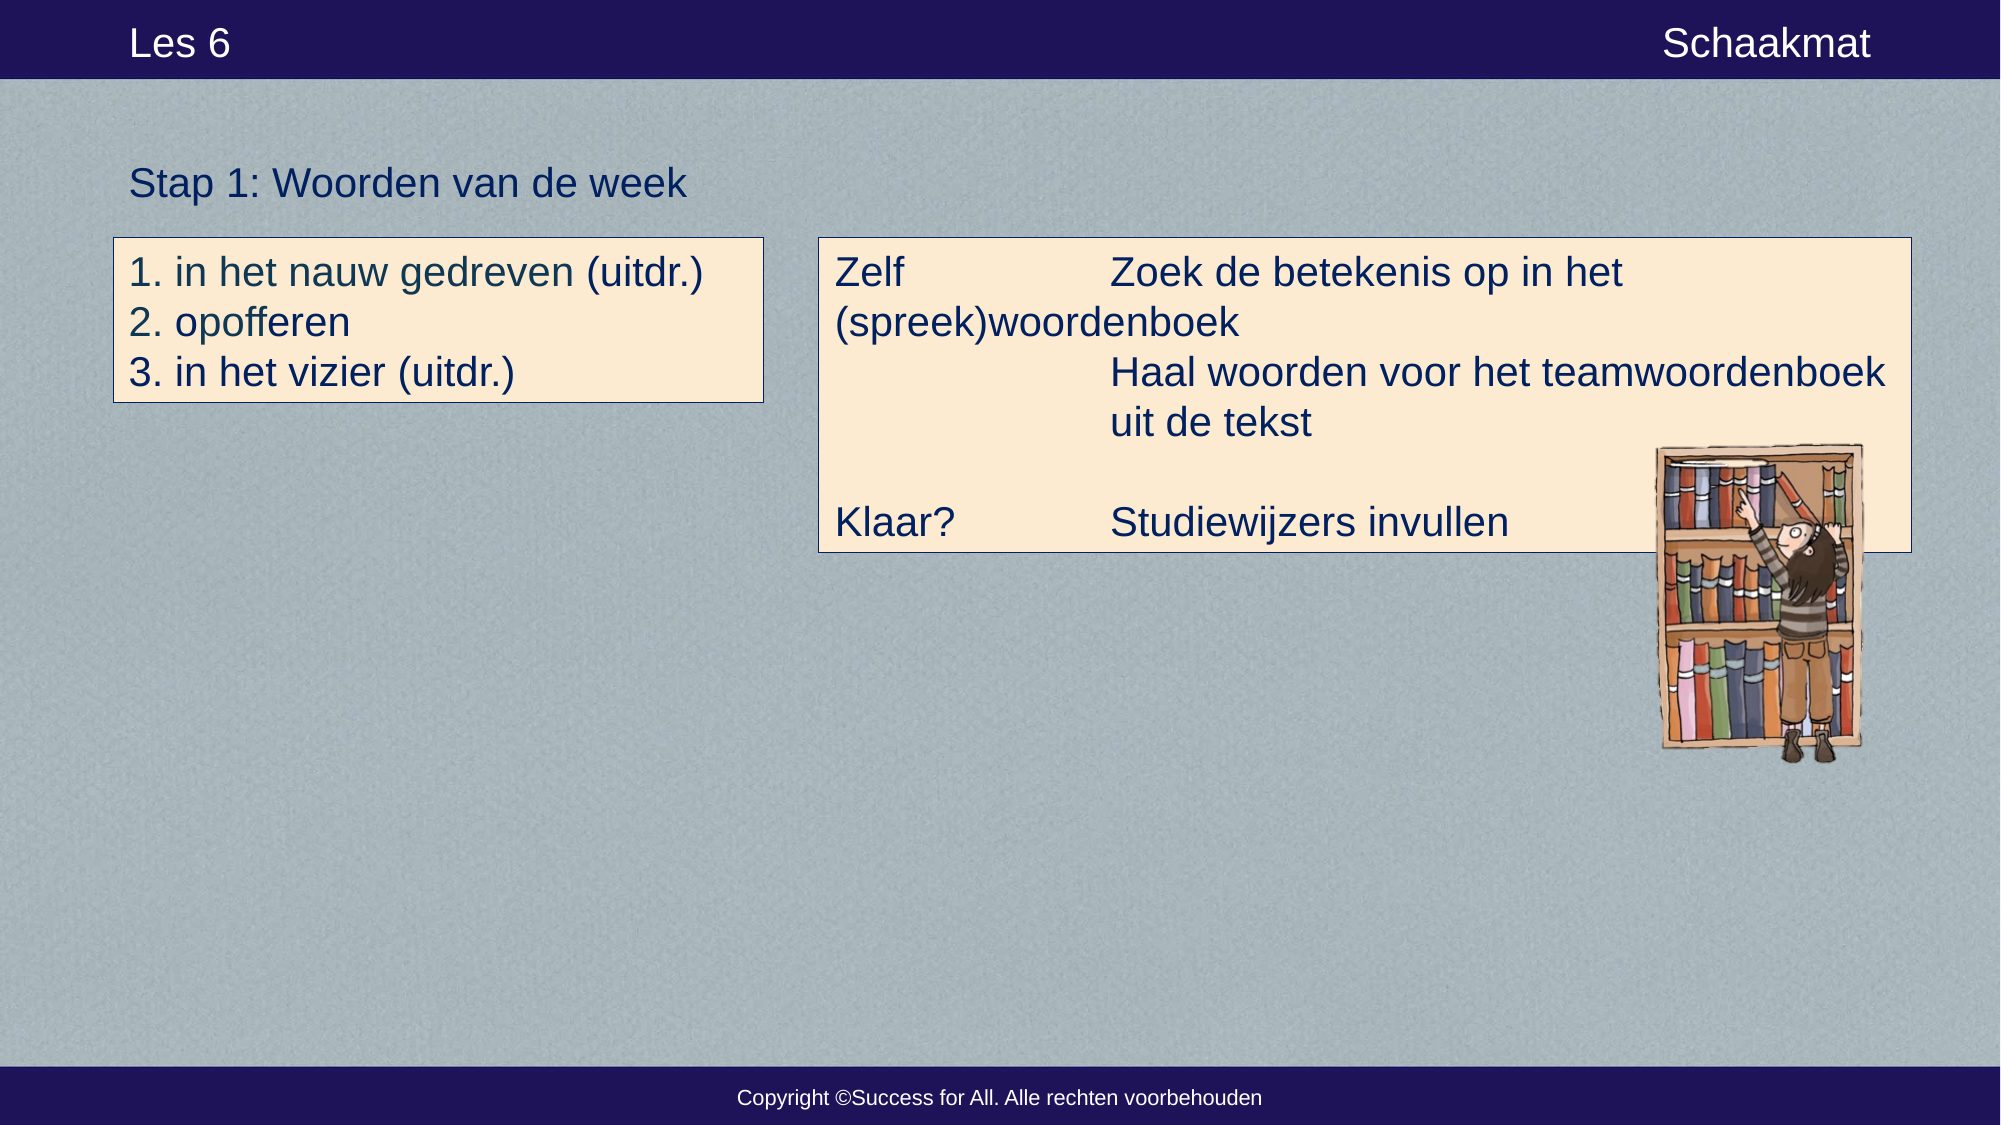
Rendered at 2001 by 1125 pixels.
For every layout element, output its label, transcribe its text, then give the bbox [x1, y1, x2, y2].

text_box Schaakmat [999, 8, 1886, 73]
text_box Zelf Zoek de betekenis op in het (spreek)woordenboek Haal woorden voor het teamwoordenboek uit de tekst Klaar? Studiewijzers invullen [818, 237, 1912, 553]
picture [0, 0, 2001, 1125]
text_box Stap 1: Woorden van de week [113, 148, 1635, 214]
text_box 1. in het nauw gedreven (uitdr.) 2. opofferen 3. in het vizier (uitdr.) [113, 237, 764, 403]
text_box Les 6 [114, 8, 354, 73]
text_box Copyright ©Success for All. Alle rechten voorbehouden [0, 1076, 2000, 1125]
